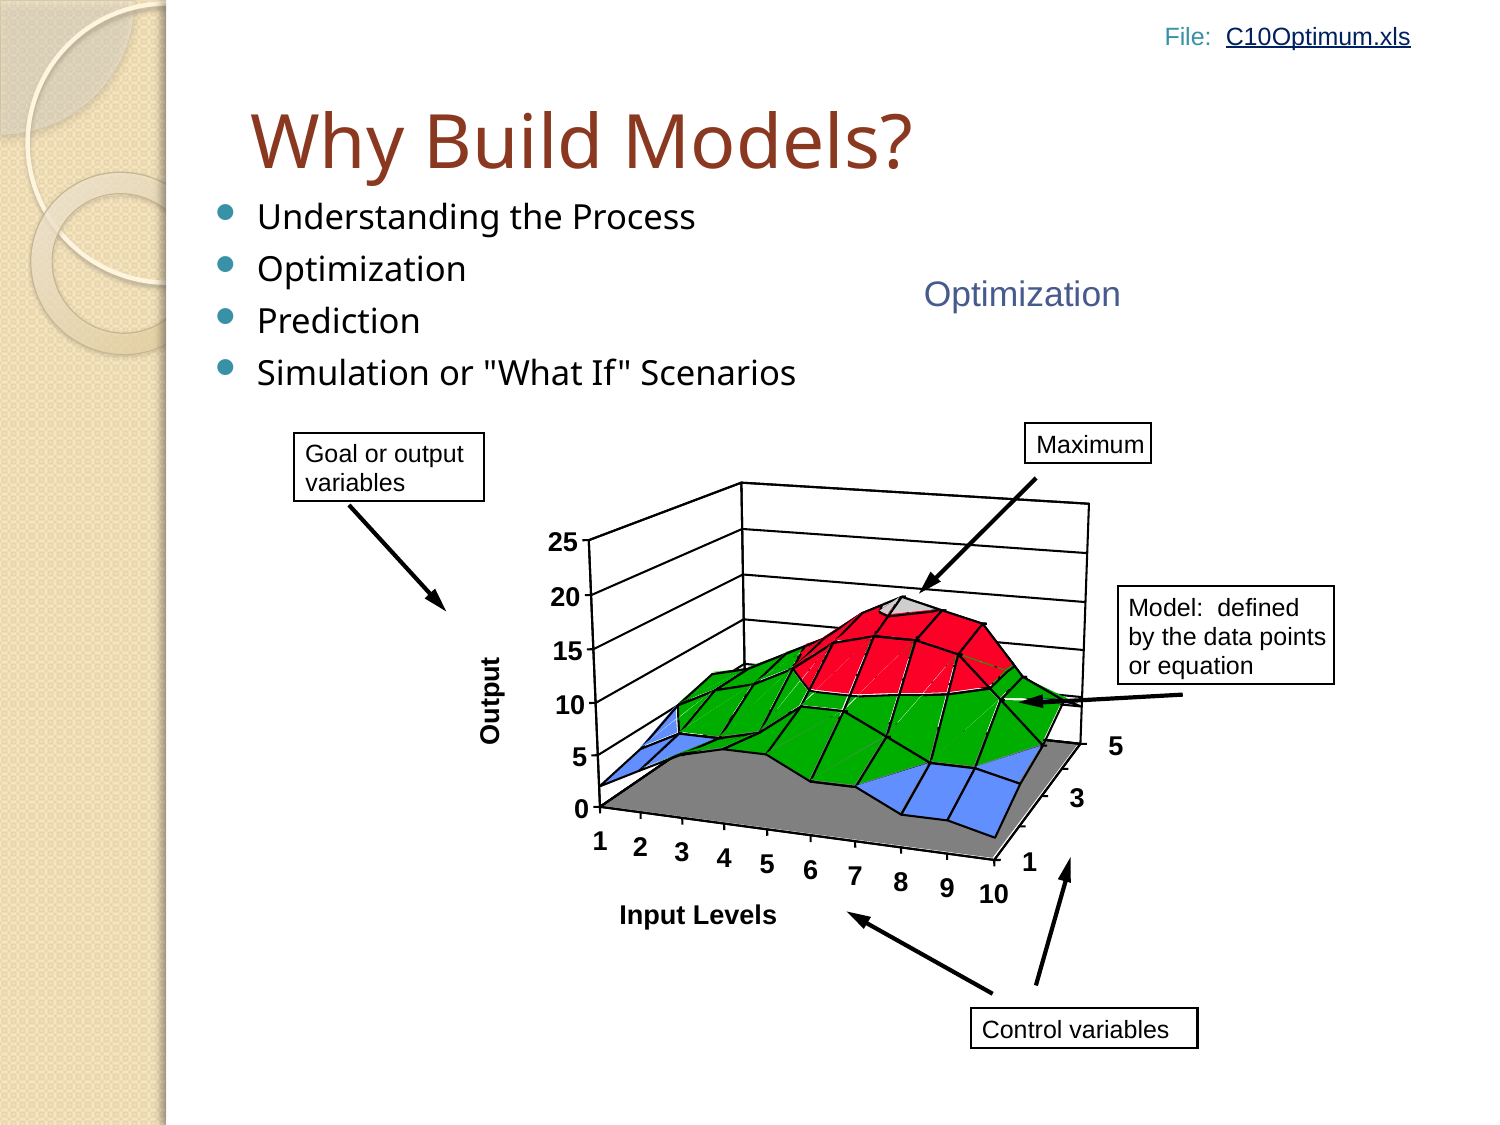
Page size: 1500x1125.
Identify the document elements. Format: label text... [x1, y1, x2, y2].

table_cell 15,130 [1021, 584, 1113, 694]
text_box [1113, 583, 1342, 687]
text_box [290, 429, 485, 505]
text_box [966, 1005, 1198, 1051]
title Why Build Models? [235, 45, 1466, 233]
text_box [918, 477, 1037, 594]
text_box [464, 482, 1139, 939]
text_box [846, 911, 993, 994]
list Understanding the Process Optimization Prediction Simulation or "What If" Scenarios [188, 187, 1347, 400]
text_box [1018, 694, 1184, 709]
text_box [348, 504, 447, 612]
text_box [1035, 856, 1072, 986]
text_box File: C10Optimum.xls [1149, 12, 1427, 45]
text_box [1021, 420, 1161, 467]
